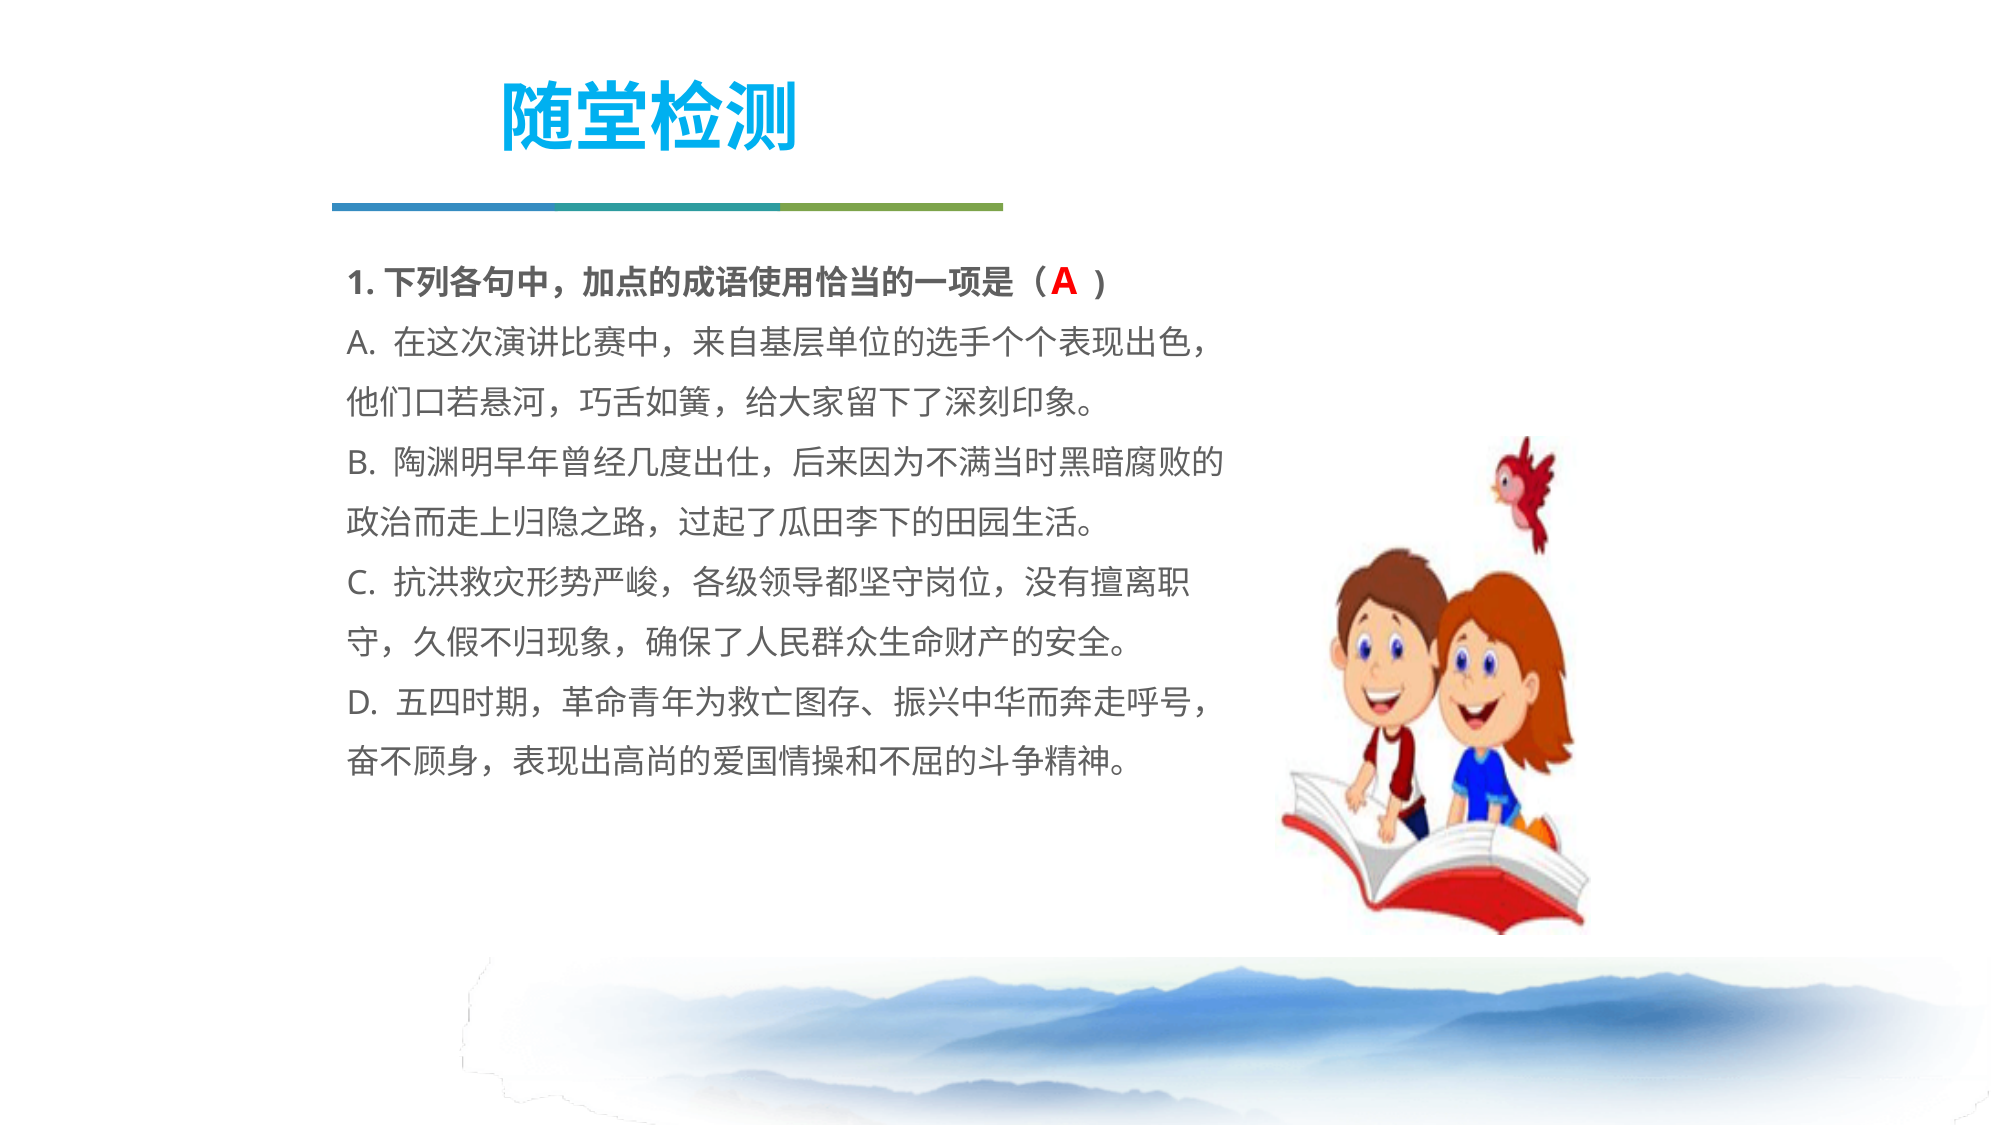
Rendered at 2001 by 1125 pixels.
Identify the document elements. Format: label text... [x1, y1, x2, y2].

picture [1275, 436, 1592, 936]
text_box 1.下列各句中，加点的成语使用恰当的一项是（ ) A. 在这次演讲比赛中，来自基层单位的选手个个表现出色，他们口若悬河，巧舌如簧，给大家留下了深刻印象。 B. 陶渊明早年曾经几度出仕，后来因为不满当时黑暗腐败的政治而走上归隐之路，过起了瓜田李下的田园生活。 C. 抗洪救灾形势严峻，各级领导都坚守岗位，没有擅离职守，久假不归现象，确保了人民群众生命财产的安全。 D. 五四时期，革命青年为救亡图存、振兴中华而奔走呼号，奋不顾身，表现出高尚的爱国情操和不屈的斗争精神。 [331, 234, 1246, 788]
text_box A [1036, 249, 1093, 310]
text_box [331, 62, 1004, 212]
picture [459, 957, 1991, 1125]
